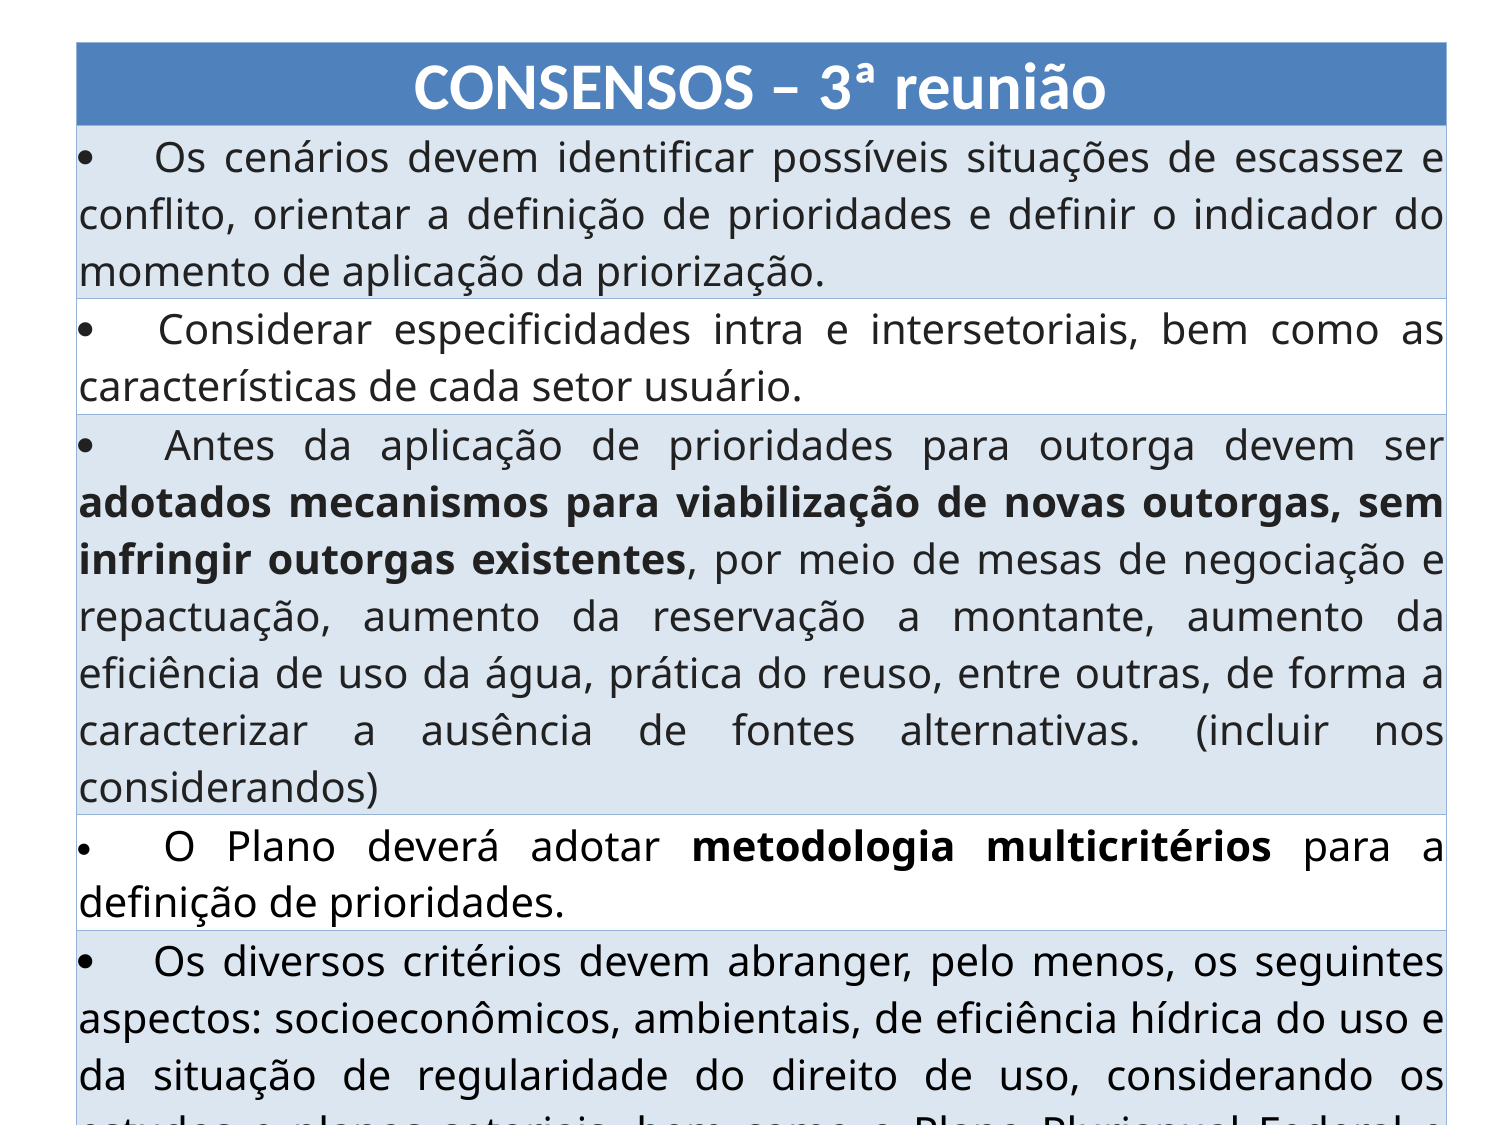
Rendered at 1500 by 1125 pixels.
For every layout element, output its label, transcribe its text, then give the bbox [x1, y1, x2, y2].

table_cell · Considerar especificidades intra e intersetoriais, bem como as características de cada setor usuário. [77, 299, 1446, 414]
table_header CONSENSOS – 3ª reunião [77, 43, 1446, 125]
table_cell · Antes da aplicação de prioridades para outorga devem ser adotados mecanismos para viabilização de novas outorgas, sem infringir outorgas existentes, por meio de mesas de negociação e repactuação, aumento da reservação a montante, aumento da eficiência de uso da água, prática do reuso, entre outras, de forma a caracterizar a ausência de fontes alternativas. (incluir nos considerandos) [77, 415, 1446, 814]
table_cell · O Plano deverá adotar metodologia multicritérios para a definição de prioridades. [77, 815, 1446, 930]
table_cell · Os cenários devem identificar possíveis situações de escassez e conflito, orientar a definição de prioridades e definir o indicador do momento de aplicação da priorização. [77, 126, 1446, 298]
table_cell · Os diversos critérios devem abranger, pelo menos, os seguintes aspectos: socioeconômicos, ambientais, de eficiência hídrica do uso e da situação de regularidade do direito de uso, considerando os estudos e planos setoriais, bem como o Plano Plurianual Federal e dos Estados/Distrital. [77, 931, 1446, 1125]
